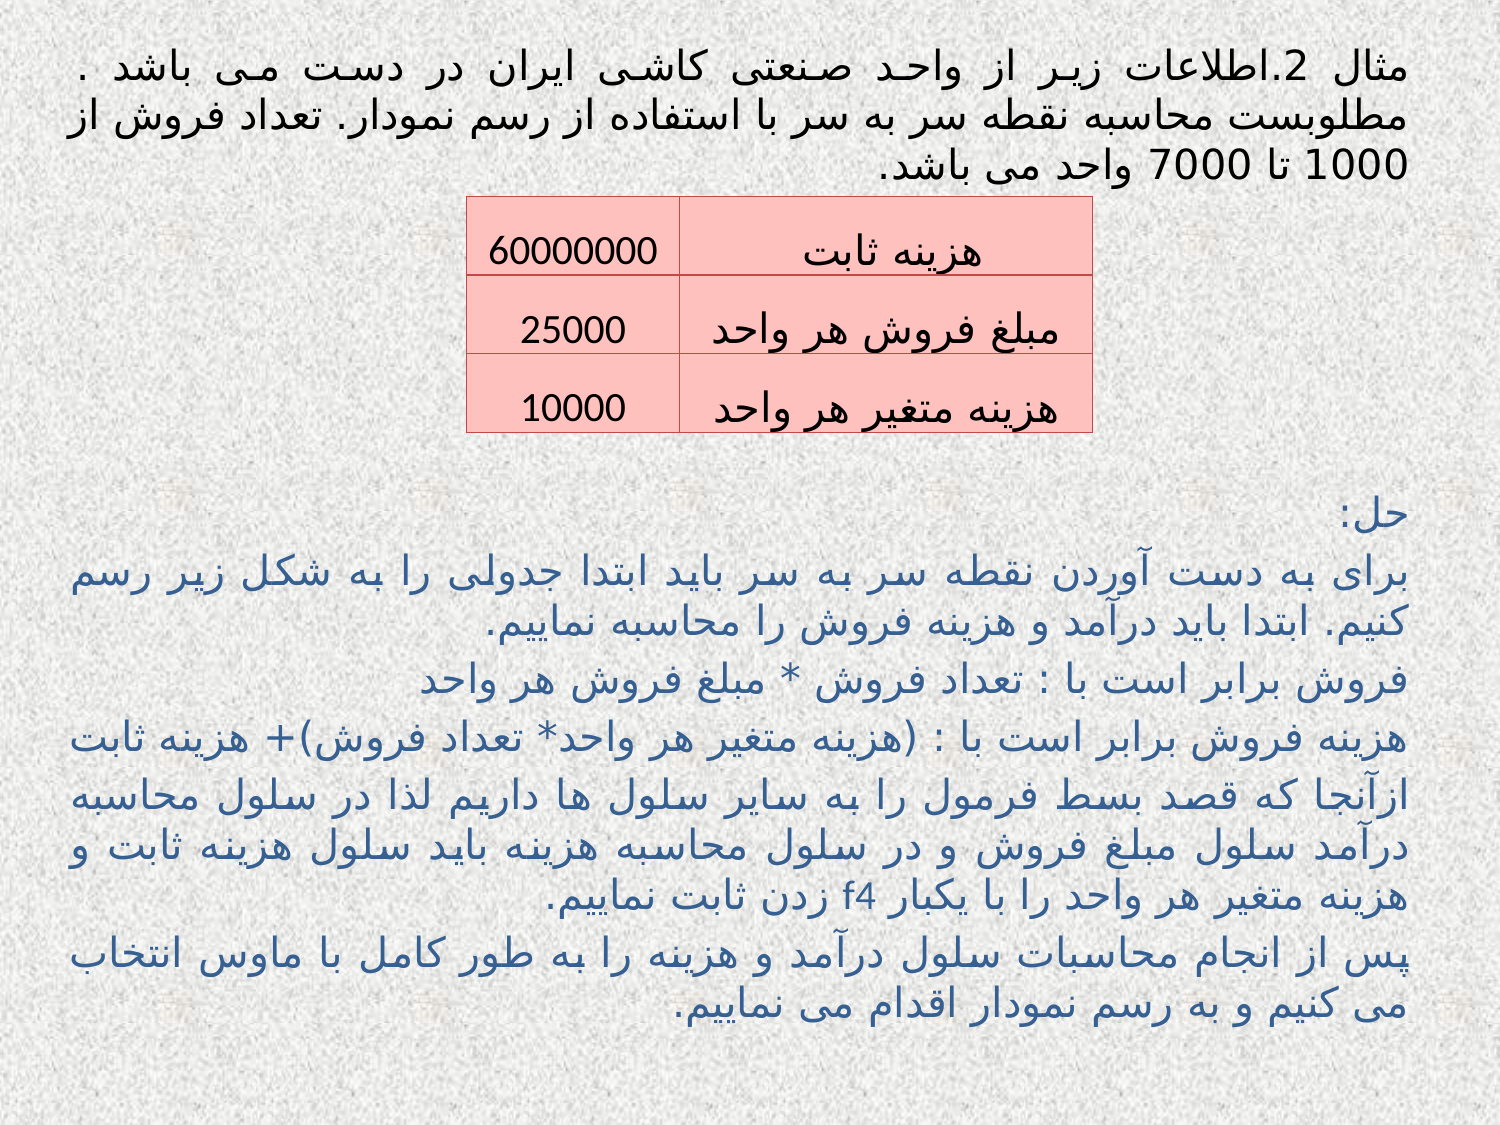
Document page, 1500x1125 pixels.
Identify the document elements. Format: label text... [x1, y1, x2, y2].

table_cell مبلغ فروش هر واحد [680, 276, 1092, 353]
picture [0, 0, 1500, 1125]
table_cell 25000 [467, 276, 679, 353]
table_header هزینه ثابت [680, 197, 1092, 274]
list مثال 2.اطلاعات زیر از واحد صنعتی کاشی ایران در دست می باشد . مطلوبست محاسبه نقطه سر به سر با استفاده از رسم نمودار. تعداد فروش از 1000 تا 7000 واحد می باشد. حل: برای به دست آوردن نقطه سر به سر باید ابتدا جدولی را به شکل زیر رسم کنیم. ابتدا باید درآمد و هزینه فروش را محاسبه نماییم. فروش برابر است با : تعداد فروش * مبلغ فروش هر واحد هزینه فروش برابر است با : (هزینه متغیر هر واحد* تعداد فروش)+ هزینه ثابت ازآنجا که قصد بسط فرمول را به سایر سلول ها داریم لذا در سلول محاسبه درآمد سلول مبلغ فروش و در سلول محاسبه هزینه باید سلول هزینه ثابت و هزینه متغیر هر واحد را با یکبار f4 زدن ثابت نماییم. پس از انجام محاسبات سلول درآمد و هزینه را به طور کامل با ماوس انتخاب می کنیم و به رسم نمودار اقدام می نماییم. [53, 30, 1425, 1094]
table_cell هزینه متغیر هر واحد [680, 354, 1092, 432]
table_header 60000000 [467, 197, 679, 274]
table_cell 10000 [467, 354, 679, 432]
